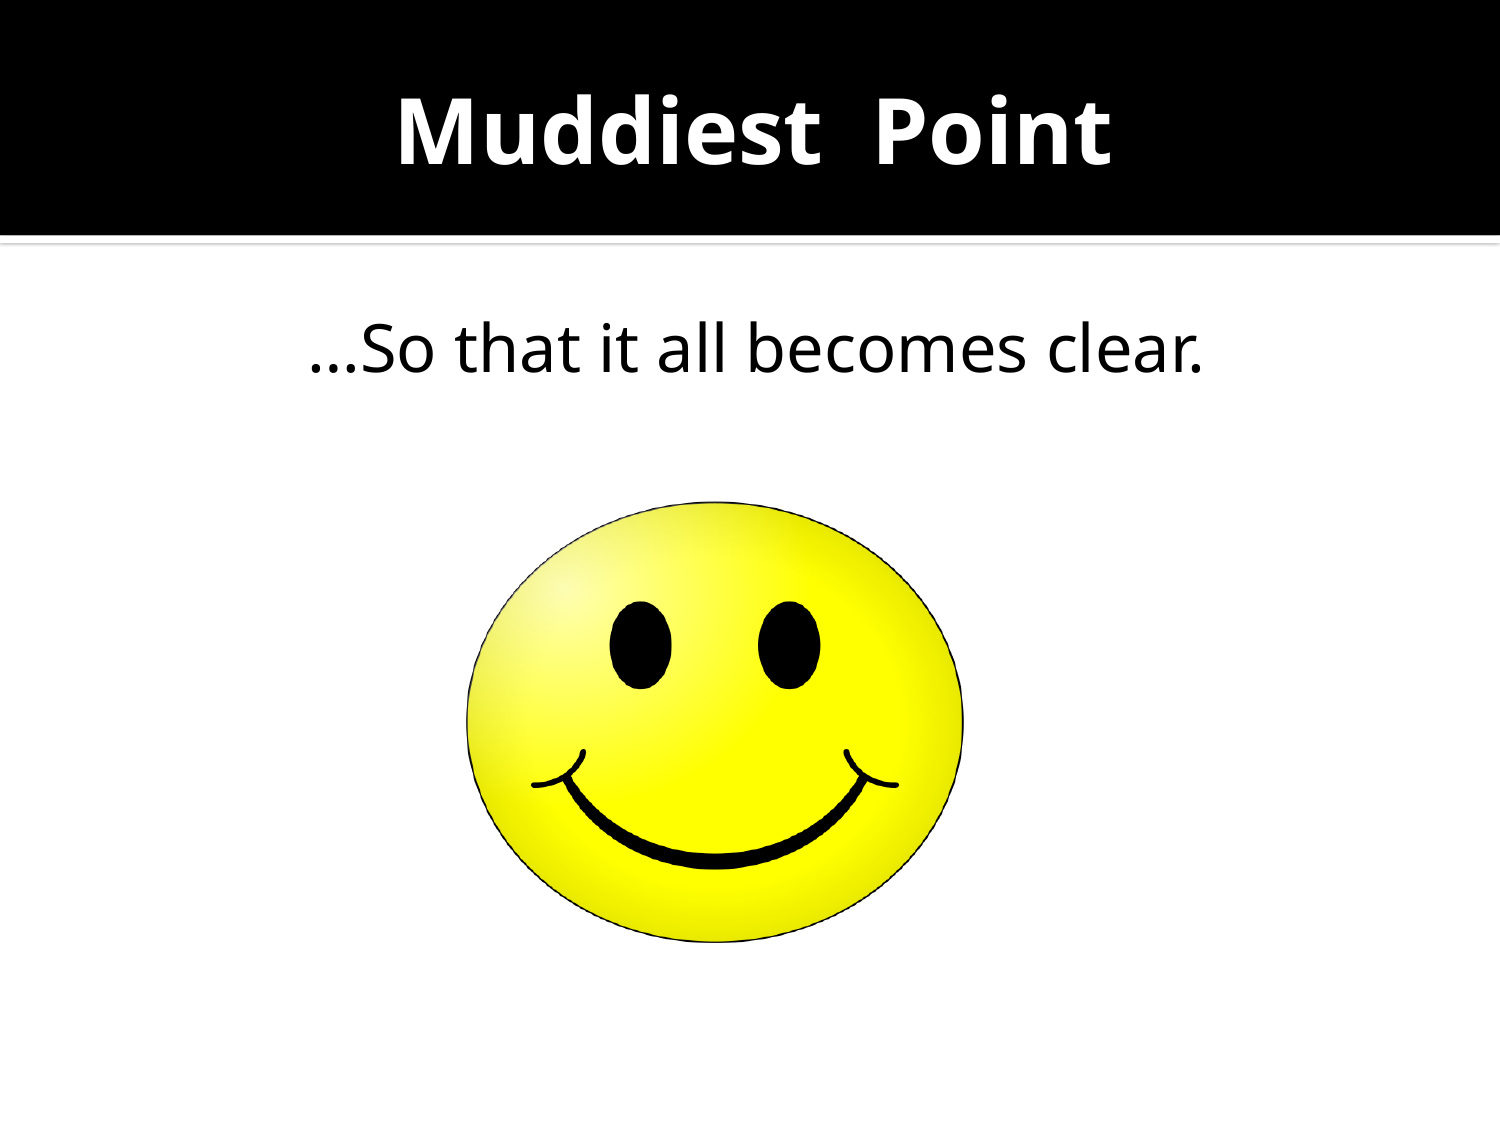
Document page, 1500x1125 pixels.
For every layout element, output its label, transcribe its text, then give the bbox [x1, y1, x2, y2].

title Muddiest Point [75, 25, 1425, 231]
list …So that it all becomes clear. [75, 291, 1425, 1050]
picture [454, 491, 975, 953]
